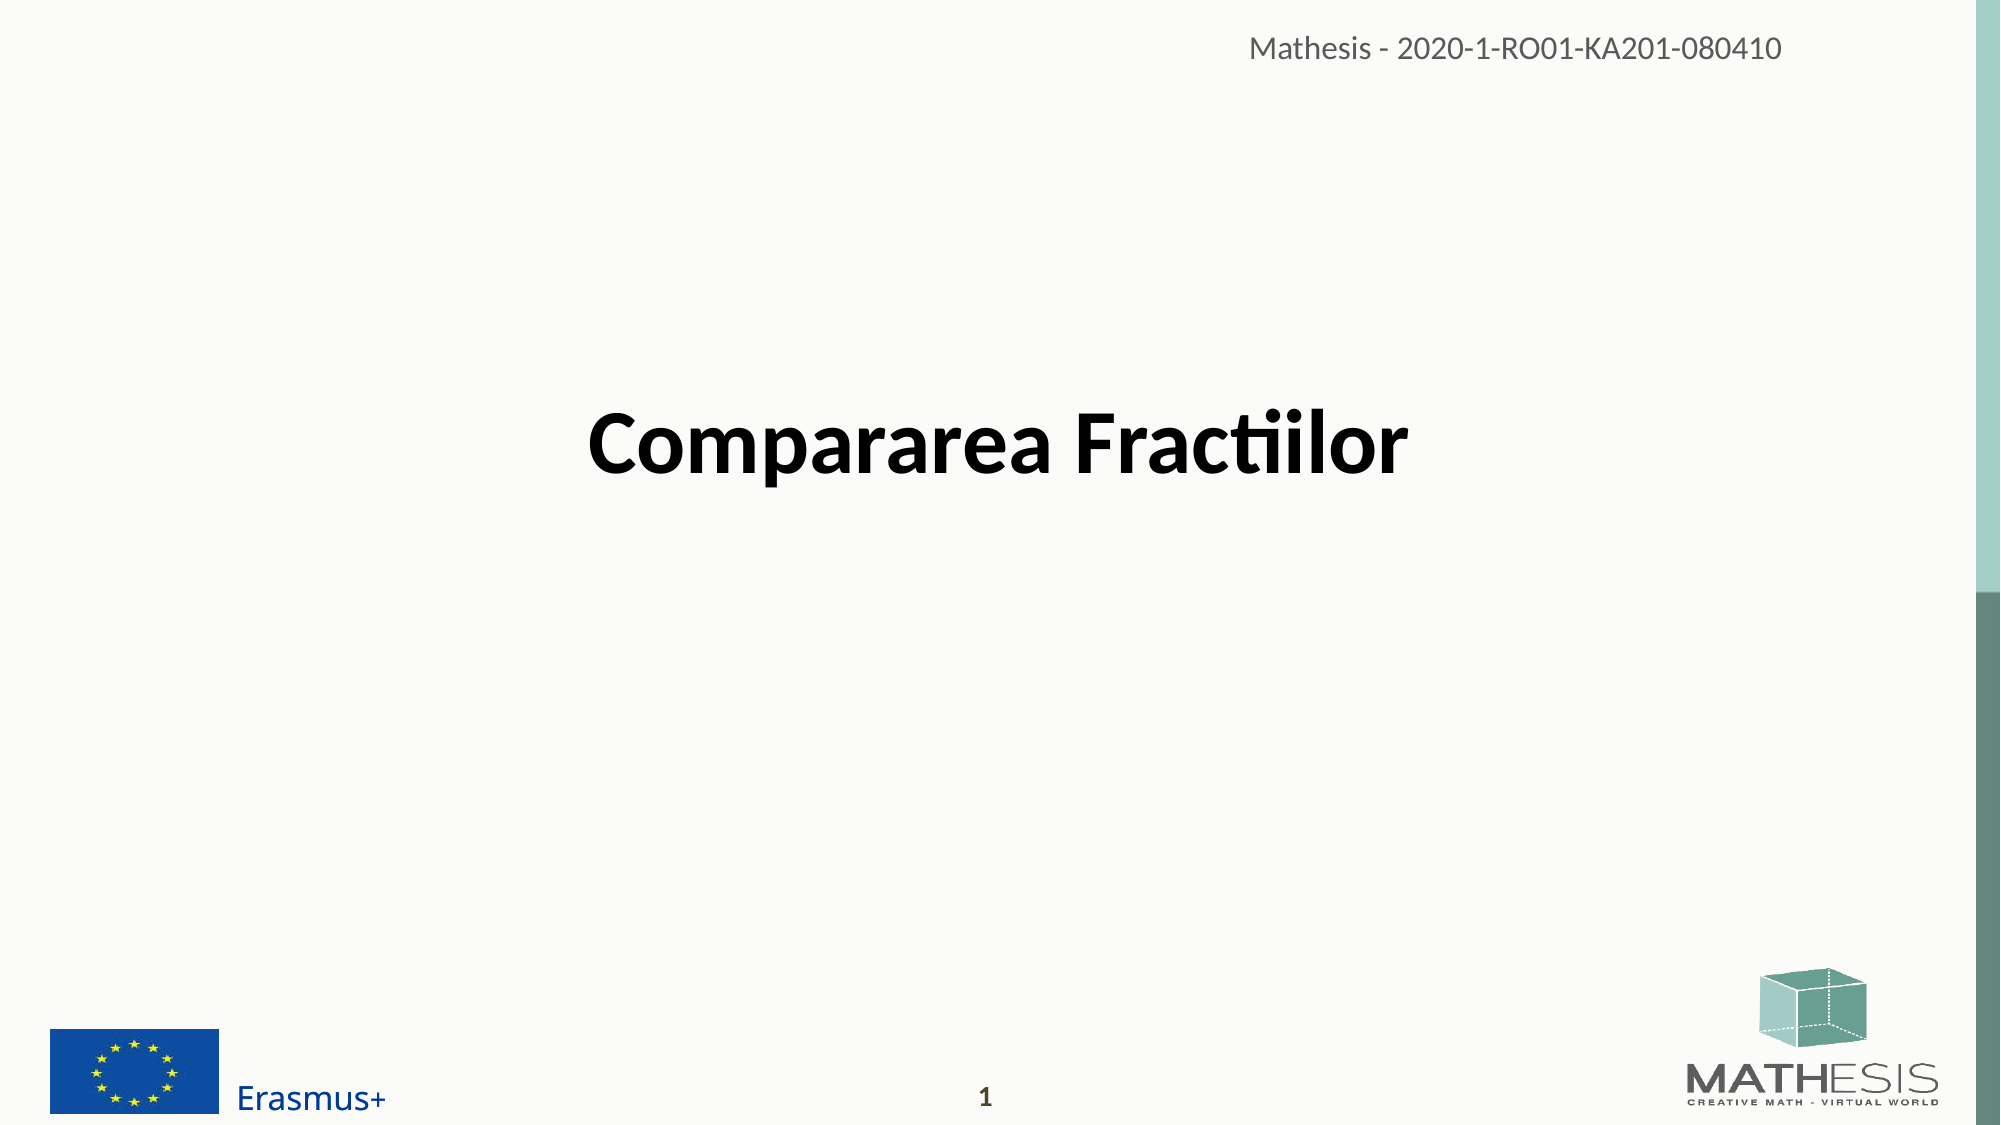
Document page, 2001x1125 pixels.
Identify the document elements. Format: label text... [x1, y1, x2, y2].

title Compararea Fractiilor [99, 375, 1900, 563]
picture [50, 1029, 219, 1114]
